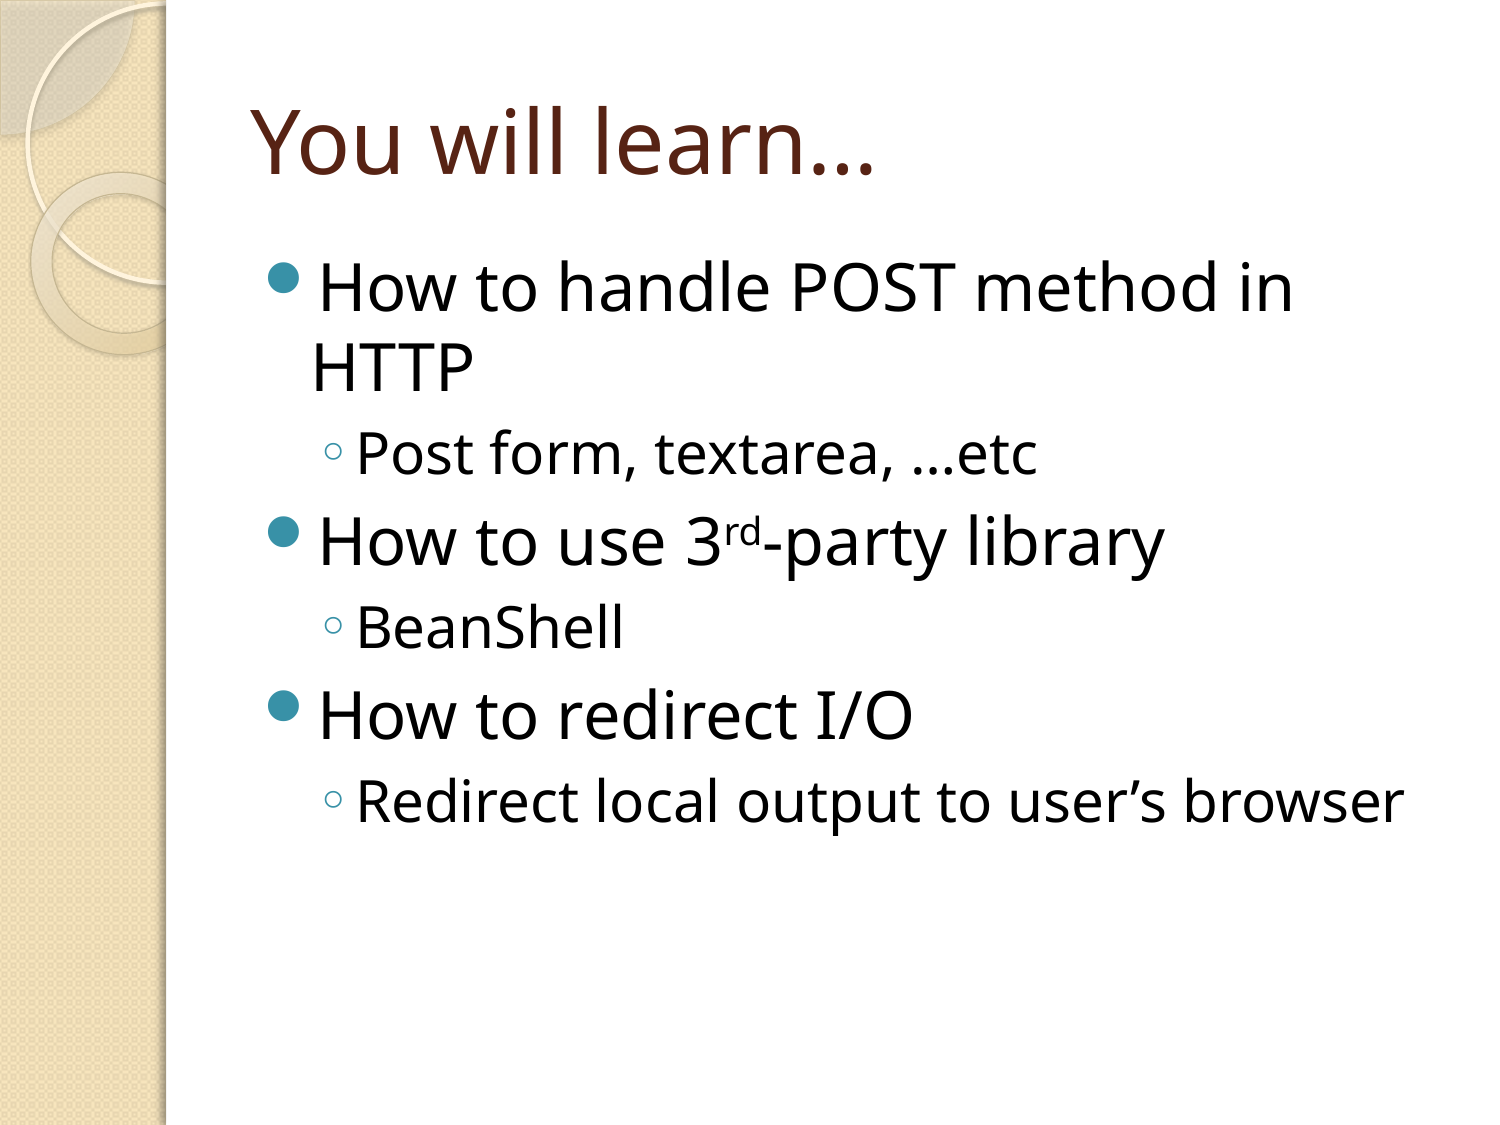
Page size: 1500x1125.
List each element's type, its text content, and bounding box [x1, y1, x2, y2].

title You will learn… [235, 45, 1466, 233]
list How to handle POST method in HTTP Post form, textarea, …etc How to use 3rd-party library BeanShell How to redirect I/O Redirect local output to user’s browser [235, 237, 1466, 1025]
